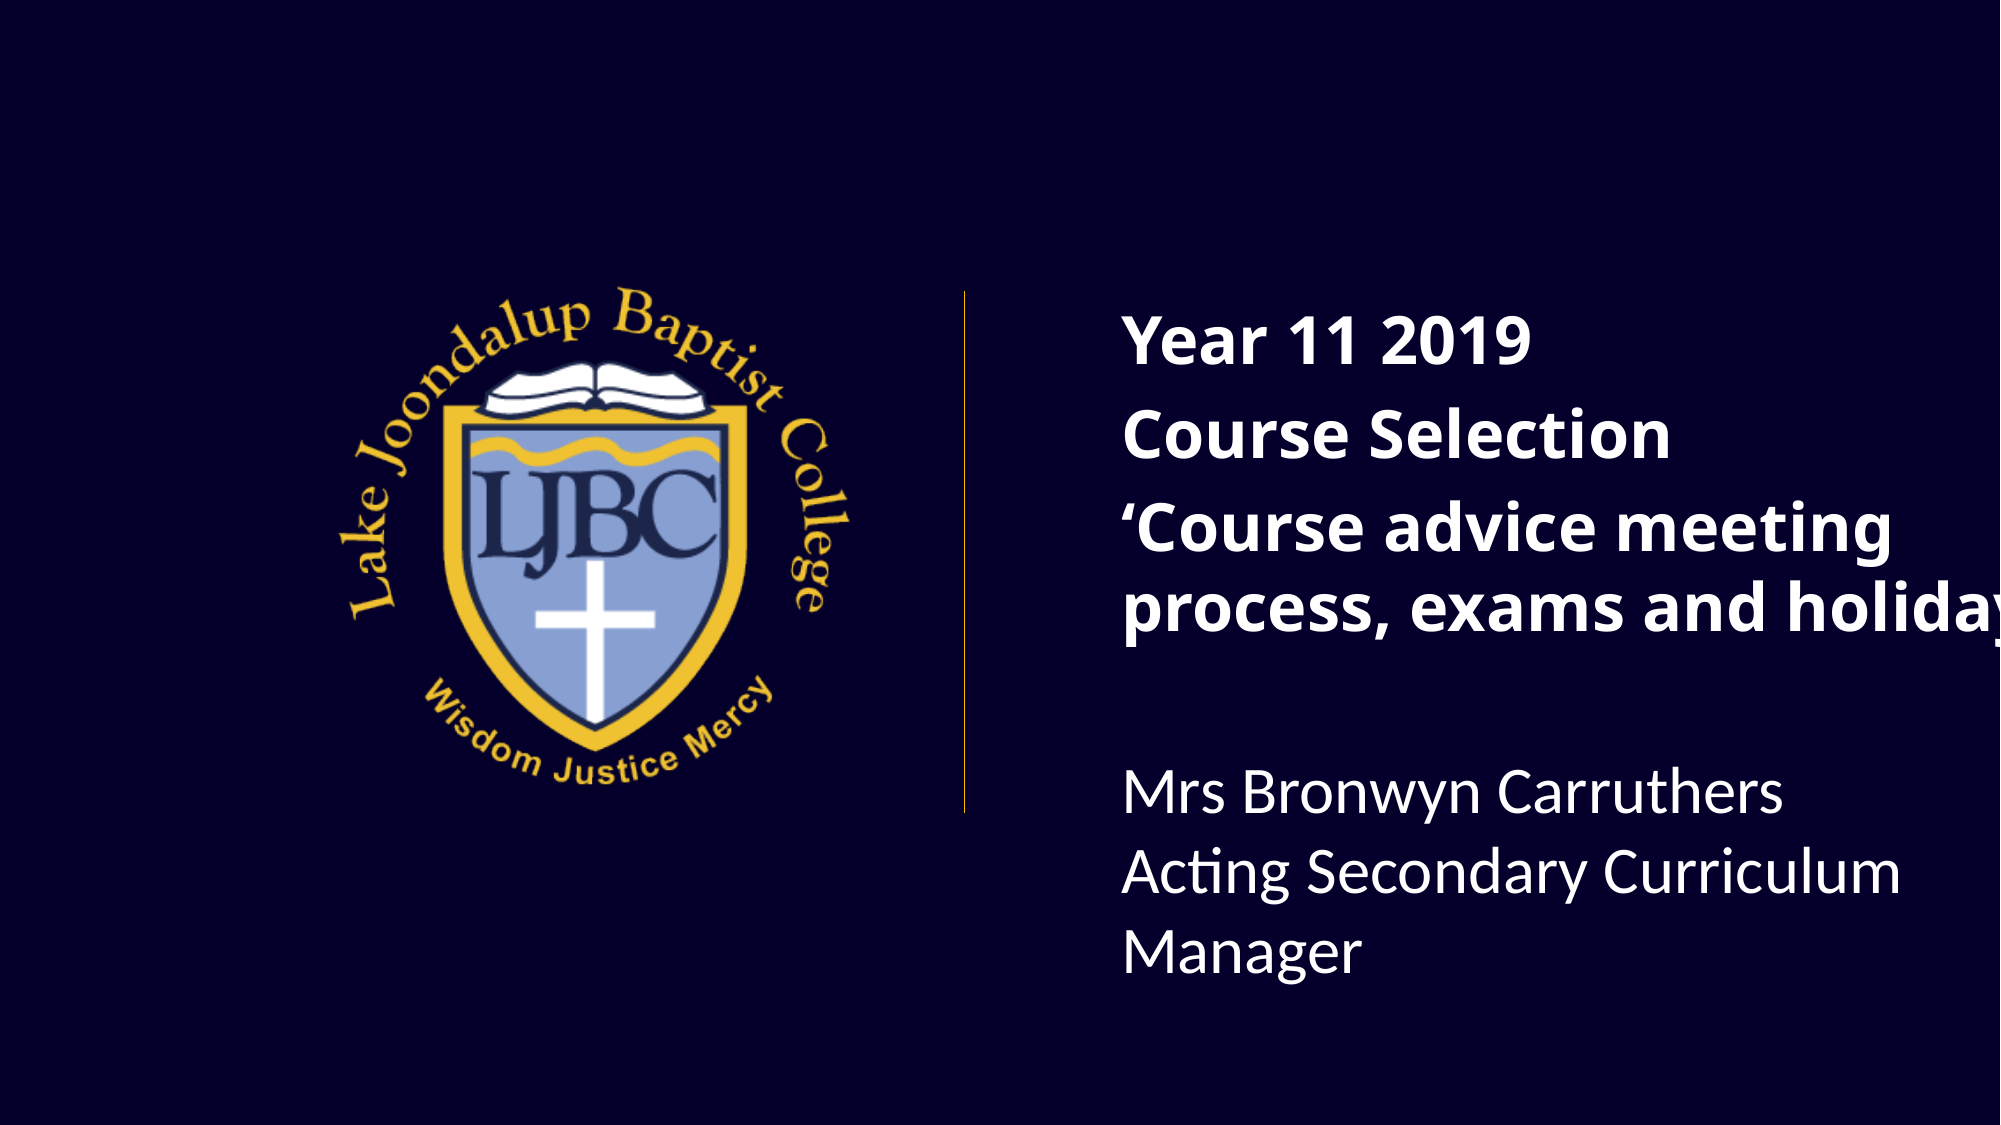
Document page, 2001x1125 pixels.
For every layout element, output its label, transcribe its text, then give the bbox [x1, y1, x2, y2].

text_box Year 11 2019 Course Selection ‘Course advice meeting process, exams and holidays’ [1106, 290, 2000, 728]
text_box Mrs Bronwyn Carruthers Acting Secondary Curriculum Manager [1106, 739, 2000, 995]
picture [329, 275, 859, 799]
